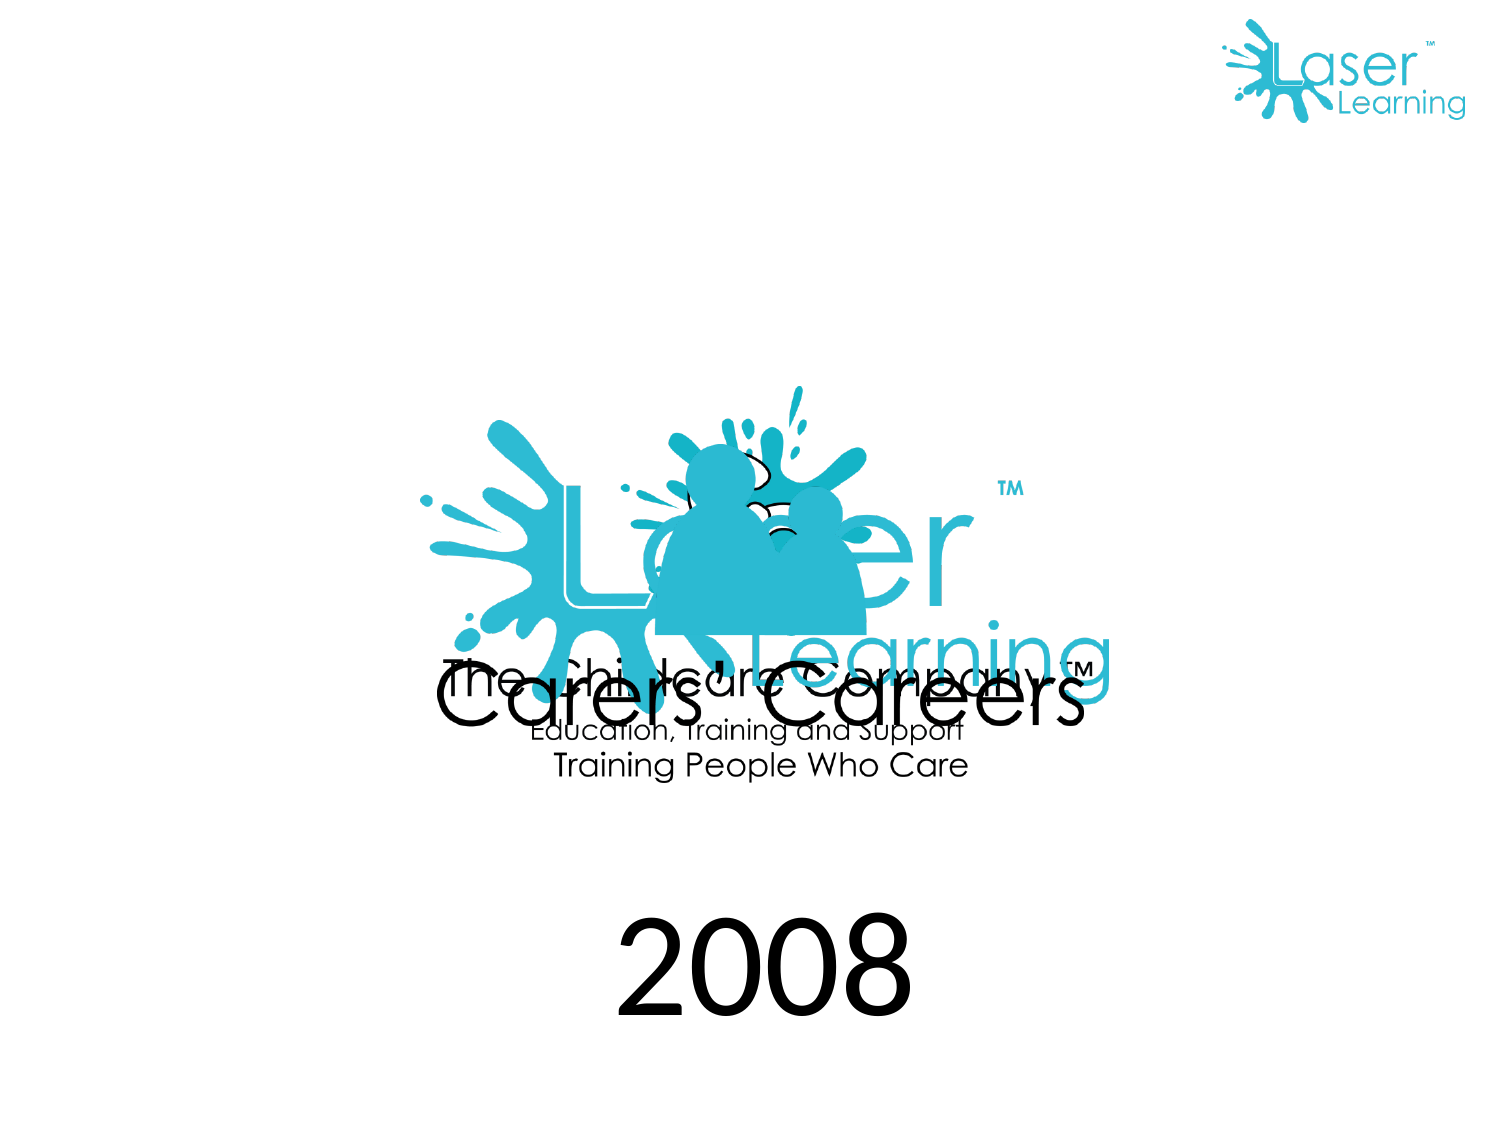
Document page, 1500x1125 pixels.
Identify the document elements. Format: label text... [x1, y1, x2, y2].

text_box 2008 [597, 857, 932, 1053]
picture [1222, 19, 1465, 123]
picture [420, 386, 1109, 784]
